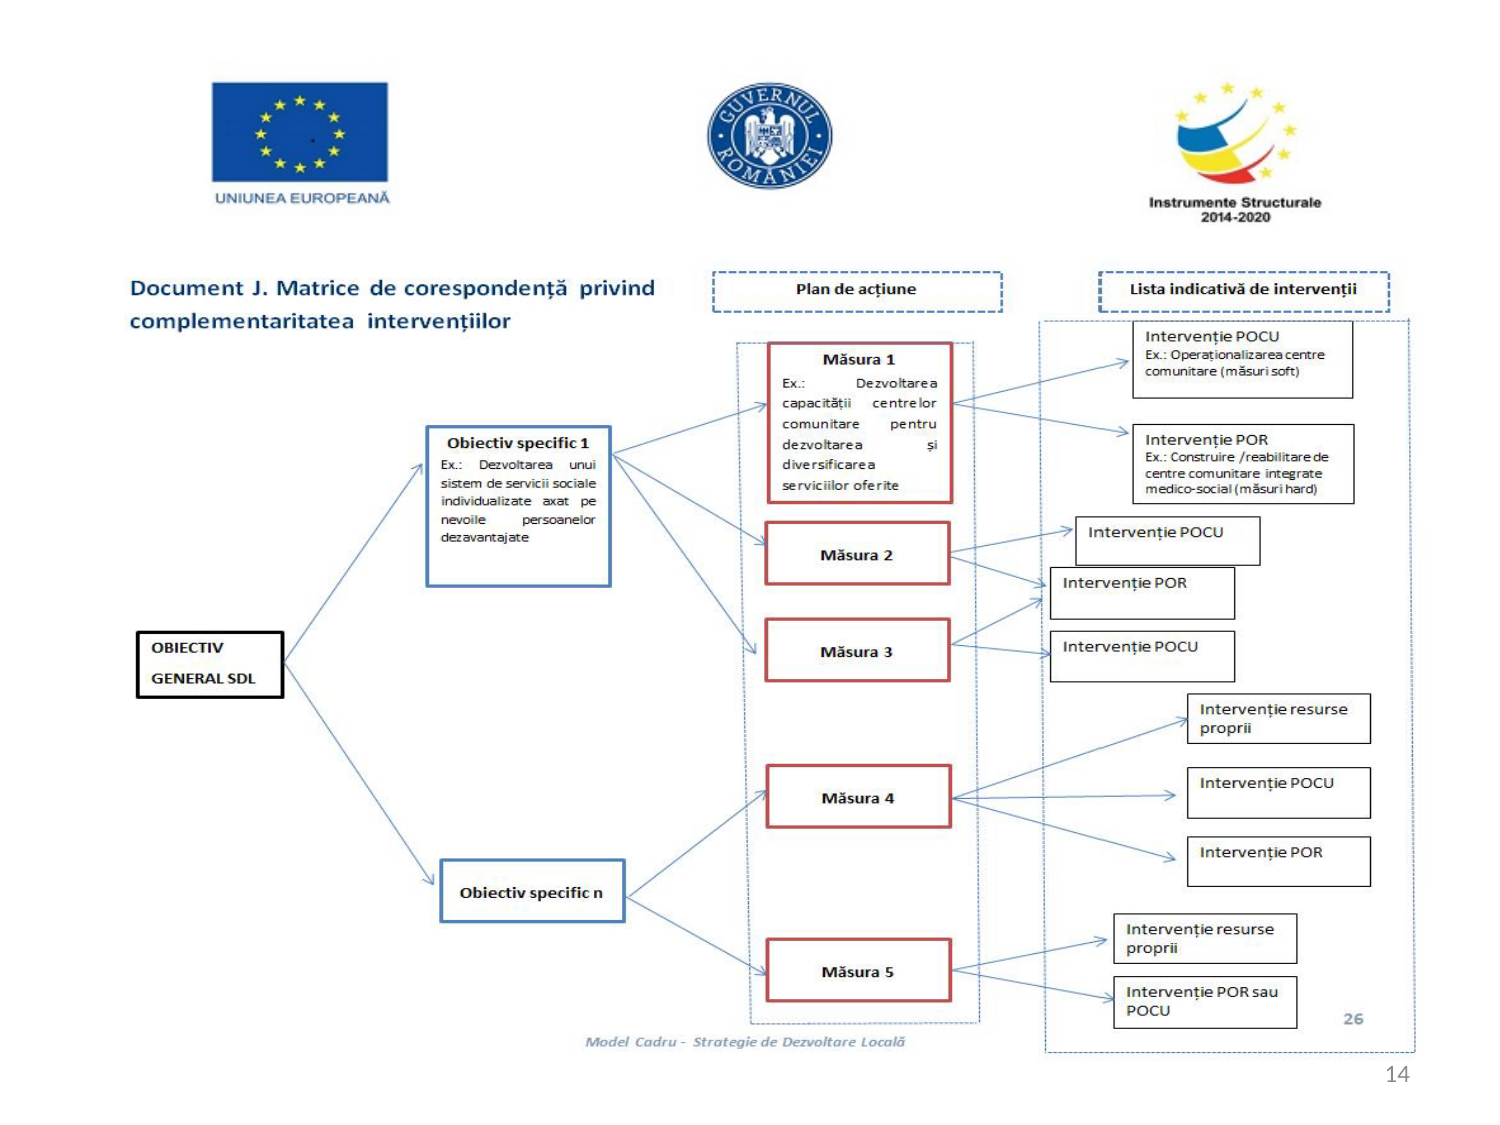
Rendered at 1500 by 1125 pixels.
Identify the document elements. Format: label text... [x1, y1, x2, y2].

slide_number 14 [1074, 1072, 1425, 1103]
picture [75, 37, 1425, 237]
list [37, 237, 1451, 1063]
